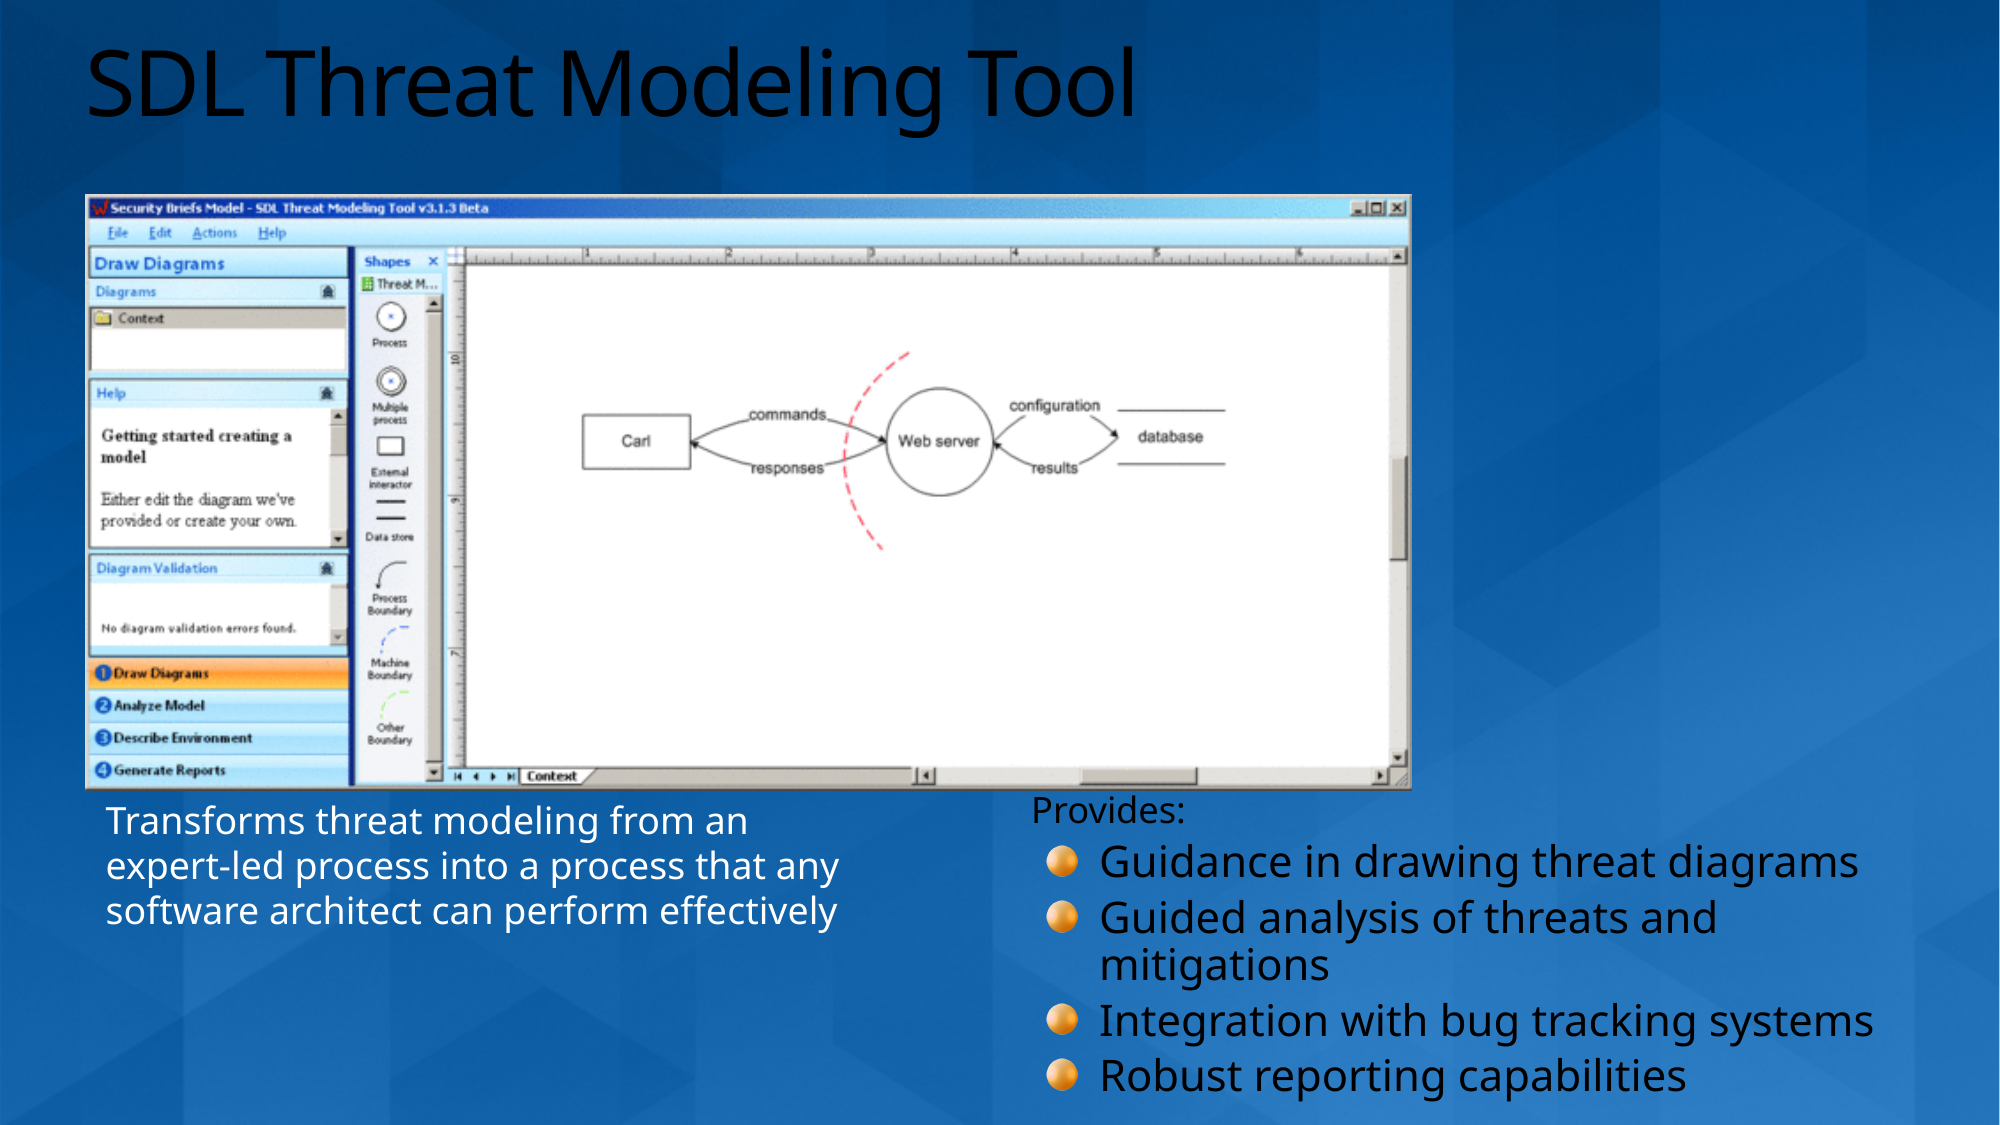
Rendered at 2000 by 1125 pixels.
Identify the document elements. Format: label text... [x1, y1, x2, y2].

list Provides: Guidance in drawing threat diagrams Guided analysis of threats and mitigations Integration with bug tracking systems Robust reporting capabilities [995, 792, 1951, 1102]
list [84, 194, 1412, 791]
text_box Transforms threat modeling from an expert-led process into a process that any software architect can perform effectively [90, 799, 869, 940]
title SDL Threat Modeling Tool [85, 37, 1914, 138]
picture [0, 0, 2000, 1125]
